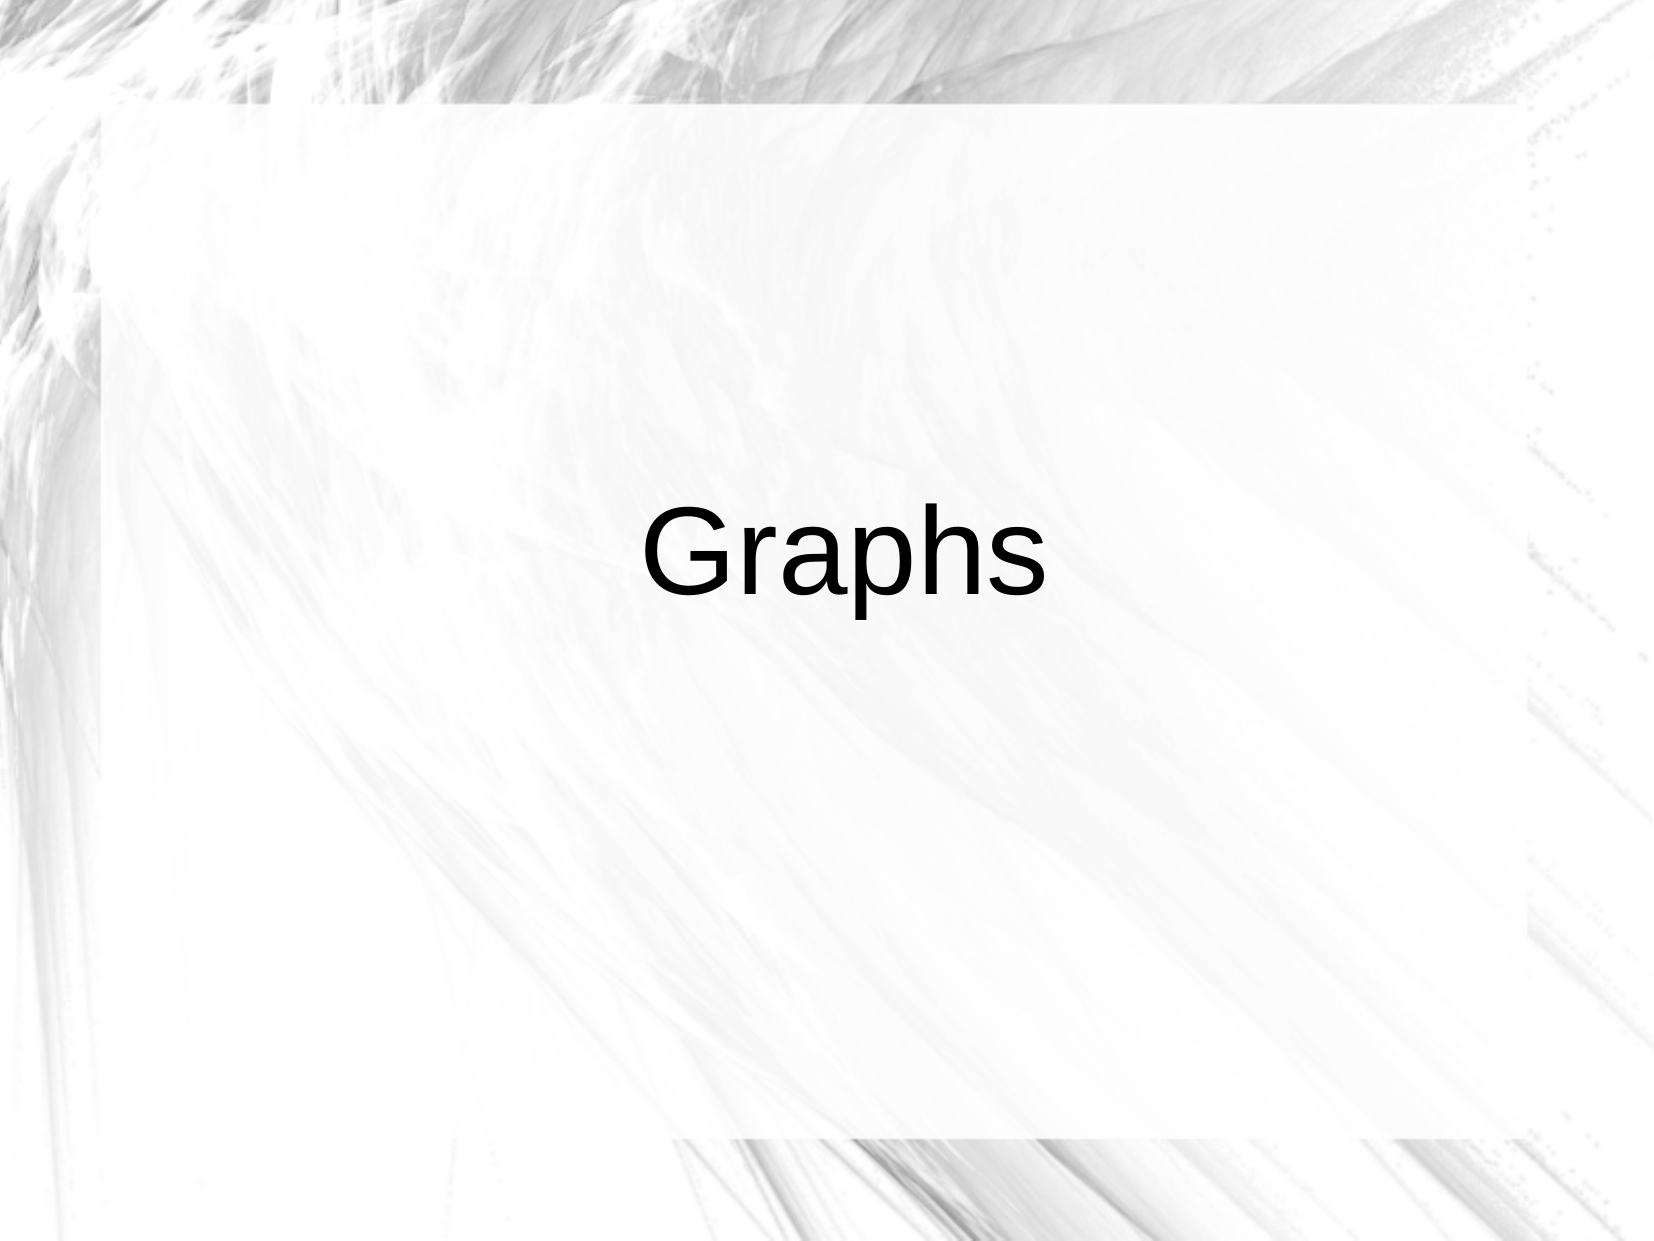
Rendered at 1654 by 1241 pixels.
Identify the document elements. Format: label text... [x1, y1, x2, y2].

list Graphs [118, 319, 1571, 1102]
picture [0, 0, 1654, 1241]
